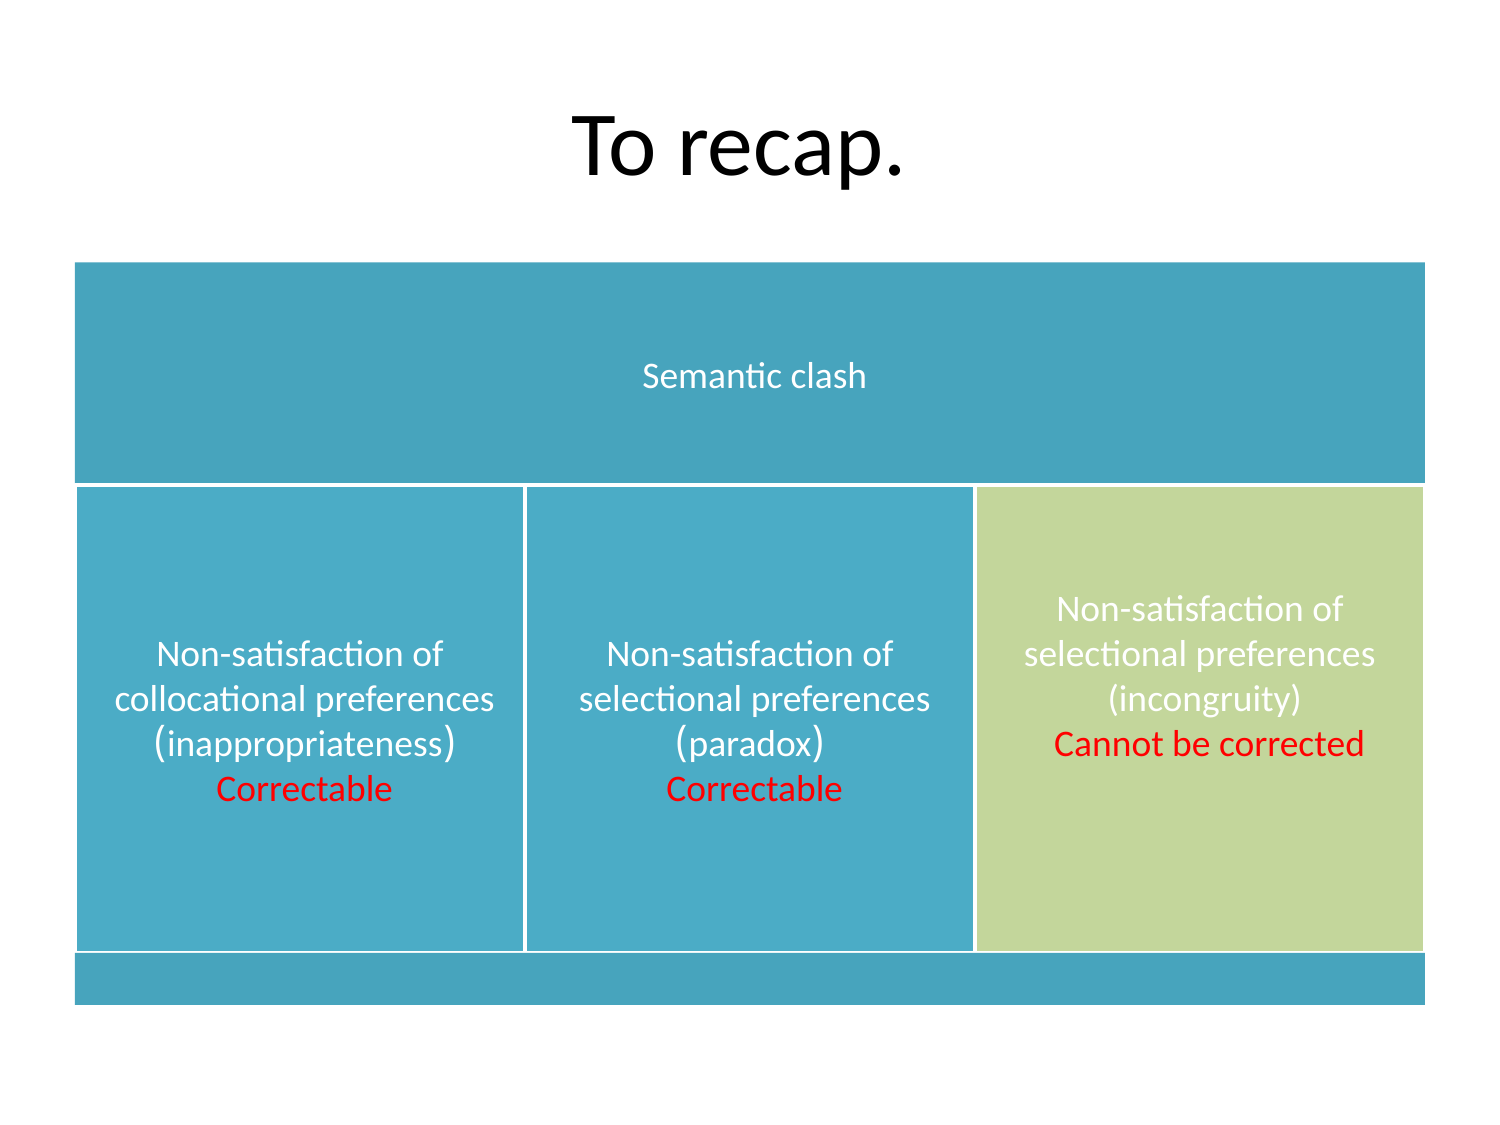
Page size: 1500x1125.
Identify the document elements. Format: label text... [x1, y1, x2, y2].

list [74, 262, 1426, 1006]
title To recap. [75, 45, 1425, 233]
